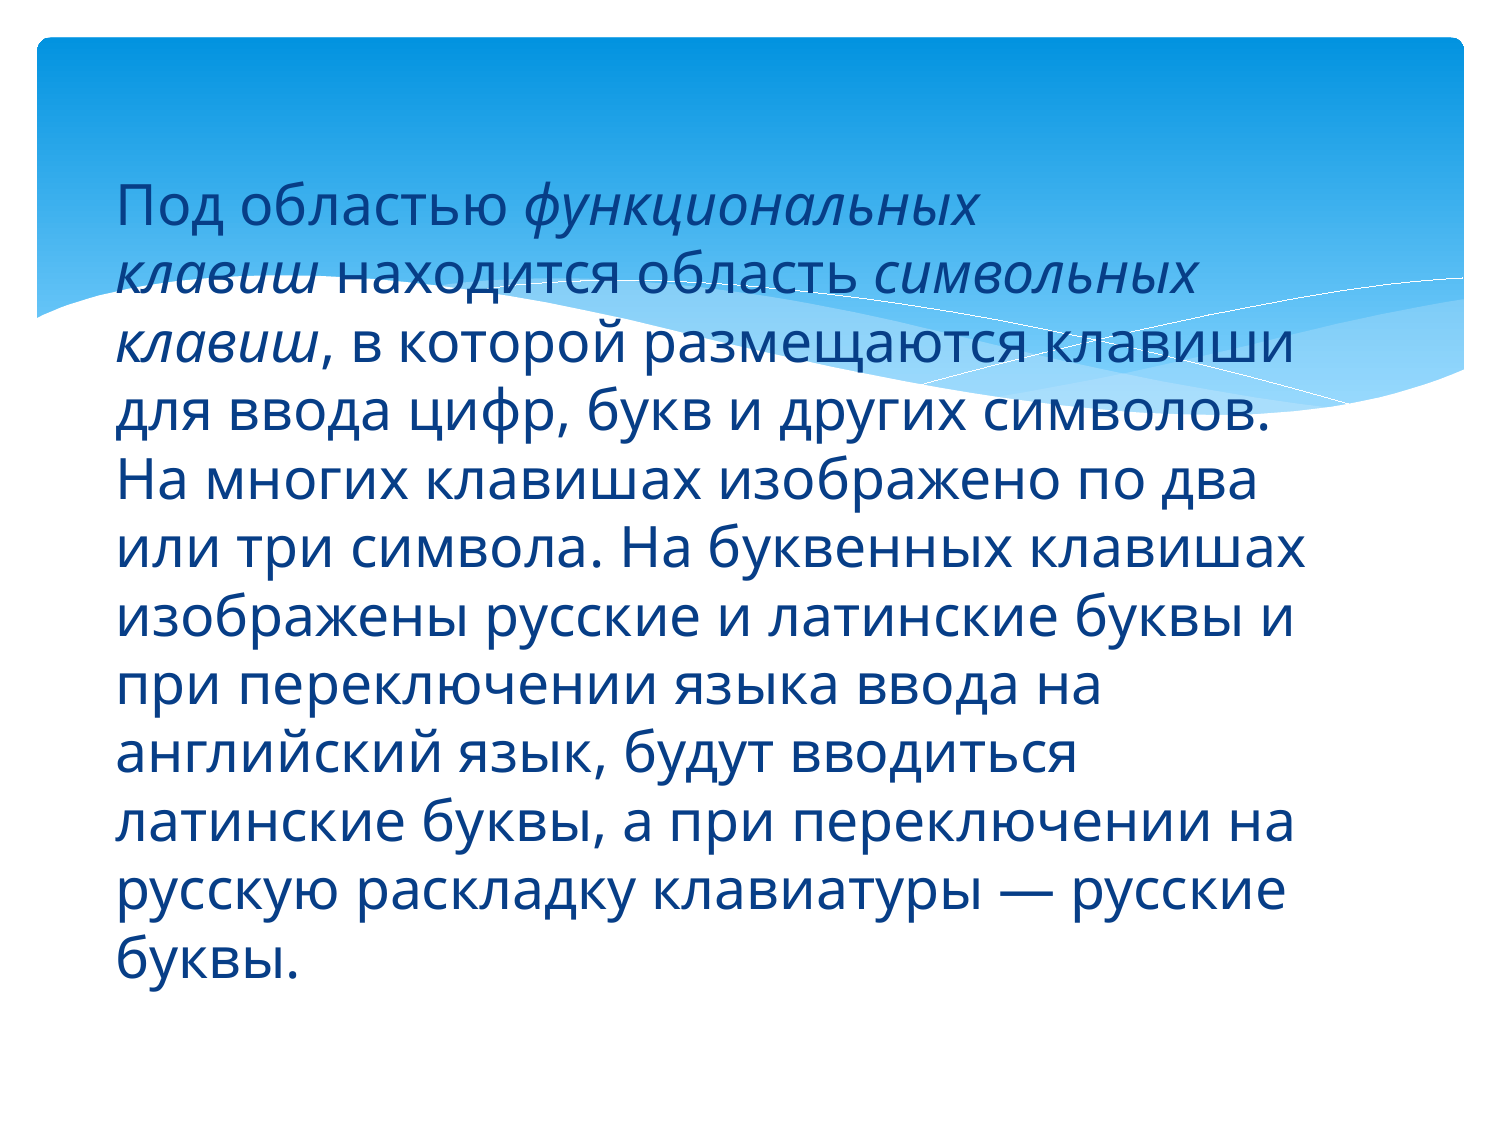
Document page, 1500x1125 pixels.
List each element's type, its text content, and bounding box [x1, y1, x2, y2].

list Под областью функциональных клавиш находится область символьных клавиш, в которой размещаются клавиши для ввода цифр, букв и других символов. На многих клавишах изображено по два или три символа. На буквенных клавишах изображены русские и латинские буквы и при переключении языка ввода на английский язык, будут вводиться латинские буквы, а при переключении на русскую раскладку клавиатуры — русские буквы. [100, 160, 1359, 1005]
